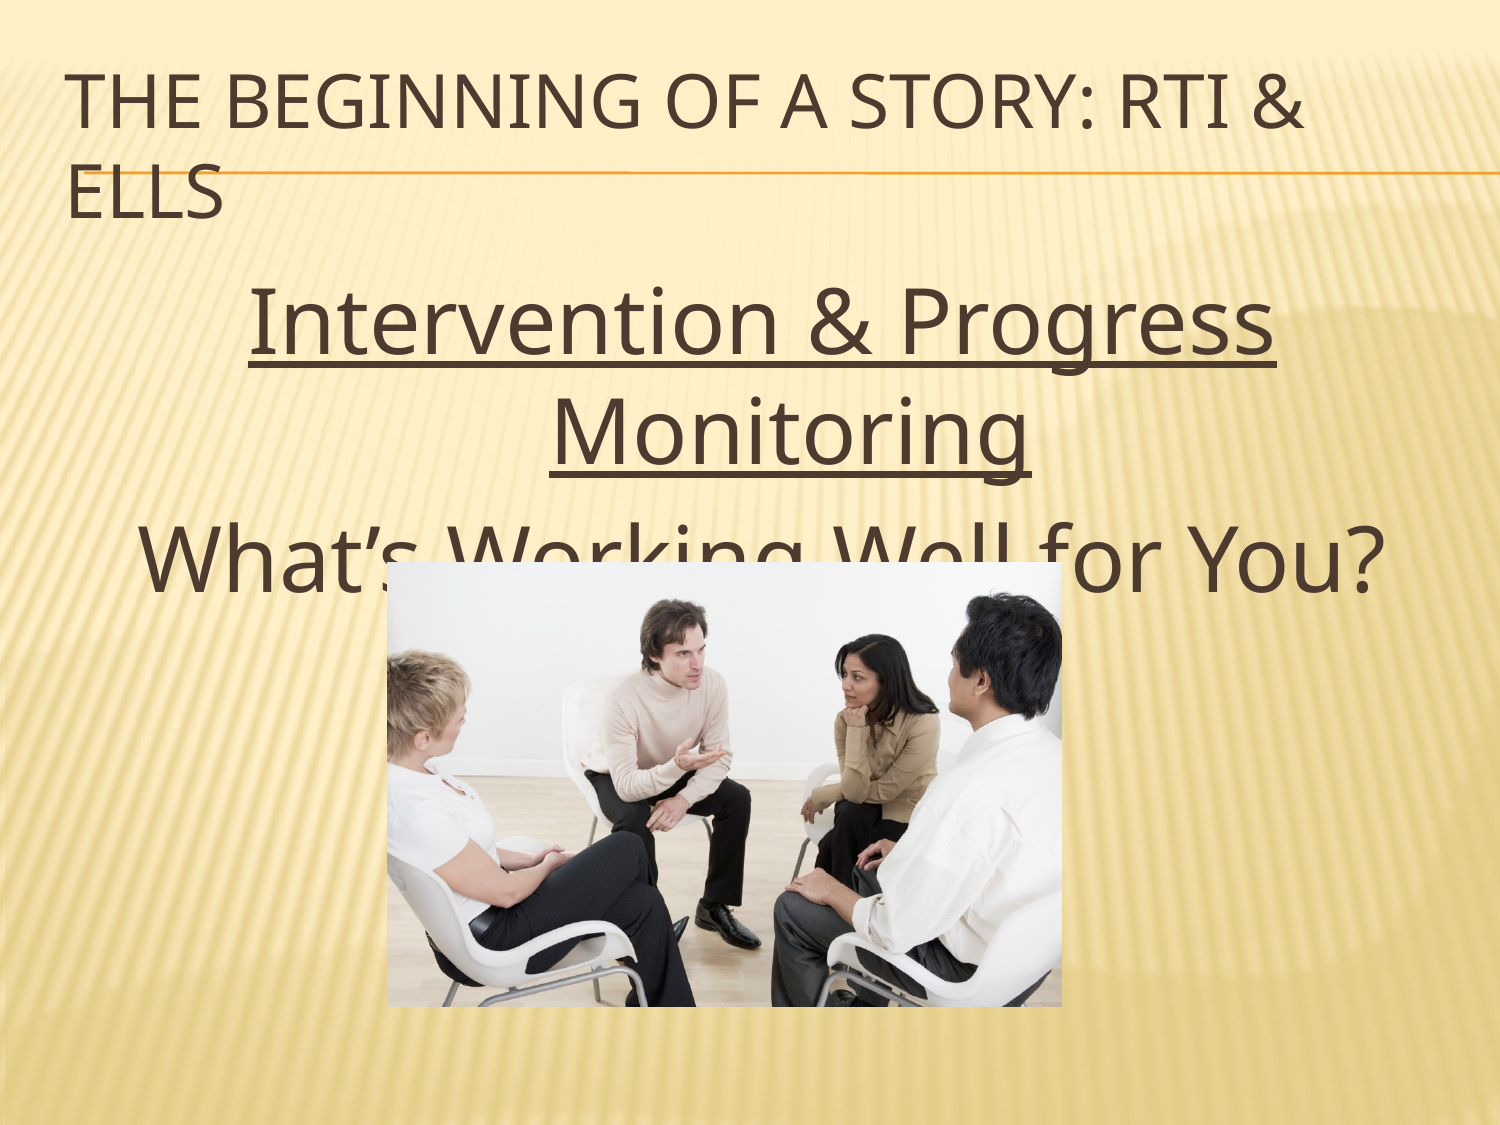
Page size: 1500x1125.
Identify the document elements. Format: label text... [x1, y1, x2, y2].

picture [387, 562, 1062, 1007]
title The beginning of a story: rti & ells [50, 75, 1475, 213]
list Intervention & Progress Monitoring What’s Working Well for You? [50, 254, 1475, 998]
